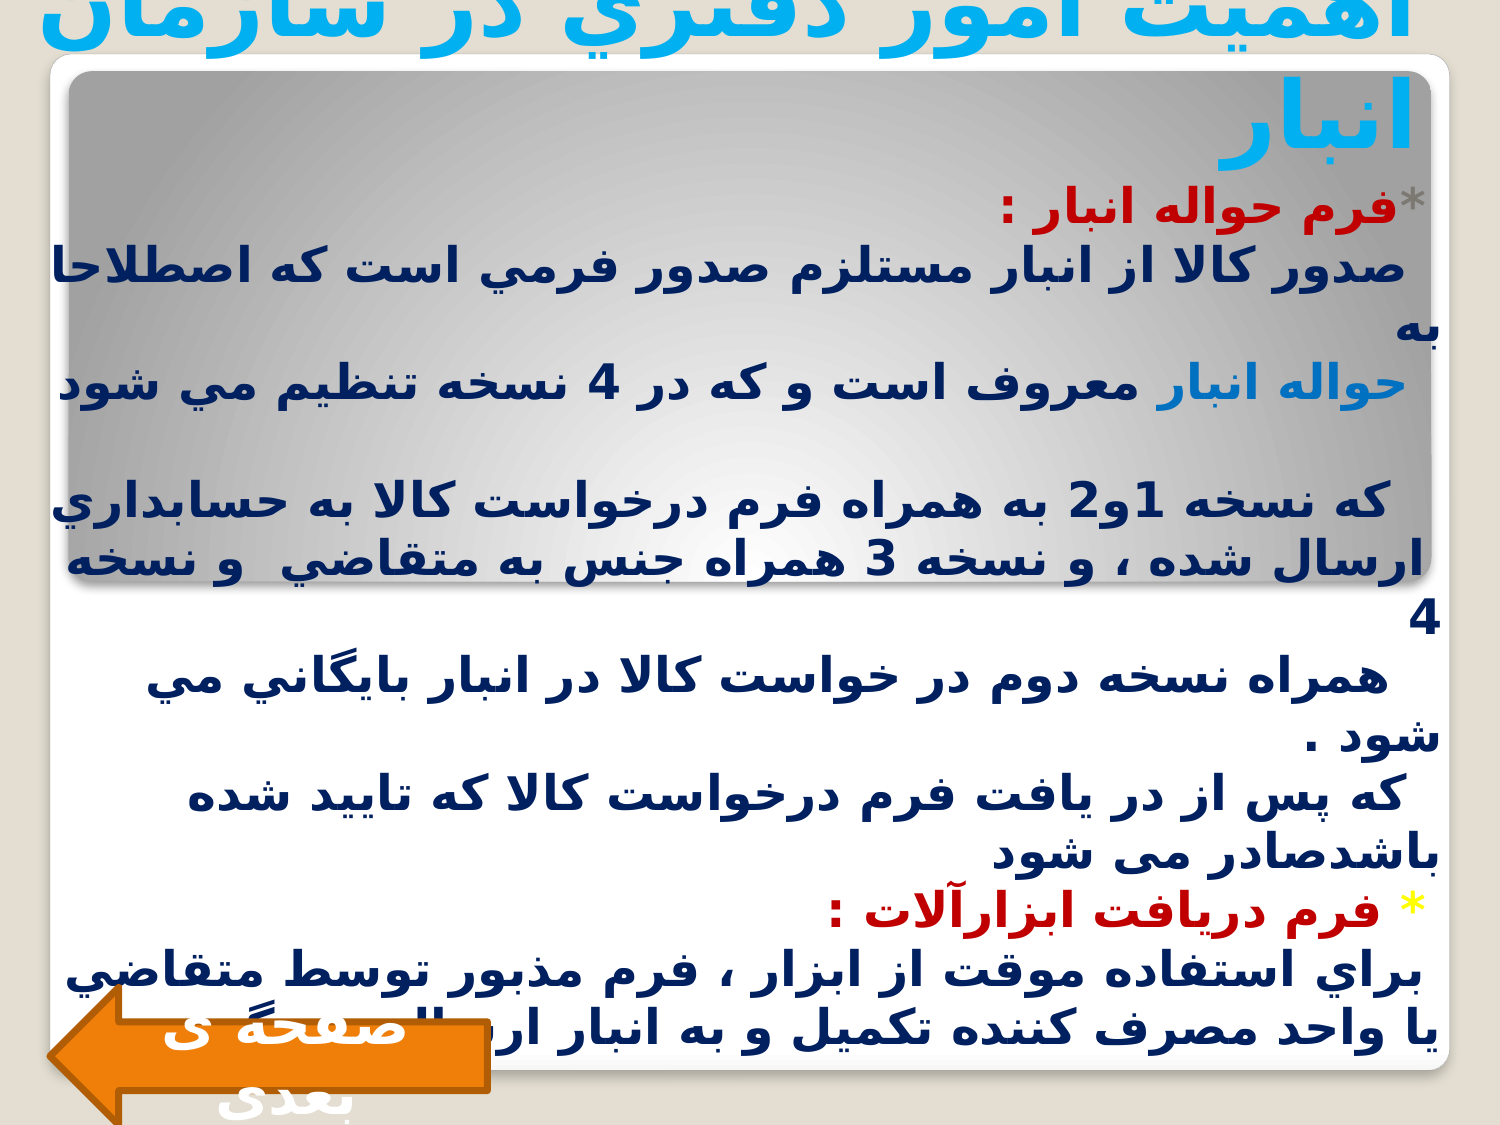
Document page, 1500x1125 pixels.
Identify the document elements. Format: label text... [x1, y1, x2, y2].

text_box صفحه ی بعدی [46, 984, 491, 1125]
title اهميت امور دفتري در سازمان انبار [0, 0, 1425, 174]
subtitle *فرم حواله انبار : صدور كالا از انبار مستلزم صدور فرمي است كه اصطلاحا به حواله انبار معروف است و كه در 4 نسخه تنظيم مي شود كه نسخه 1و2 به همراه فرم درخواست كالا به حسابداري ارسال شده ، و نسخه 3 همراه جنس به متقاضي و نسخه 4 همراه نسخه دوم در خواست كالا در انبار بايگاني مي شود . که پس از در یافت فرم درخواست کالا که تایید شده باشدصادر می شود * فرم دريافت ابزارآلات : براي استفاده موقت از ابزار ، فرم مذبور توسط متقاضي يا واحد مصرف کننده تكميل و به انبار ارسال مي گردد . [0, 174, 1463, 1125]
